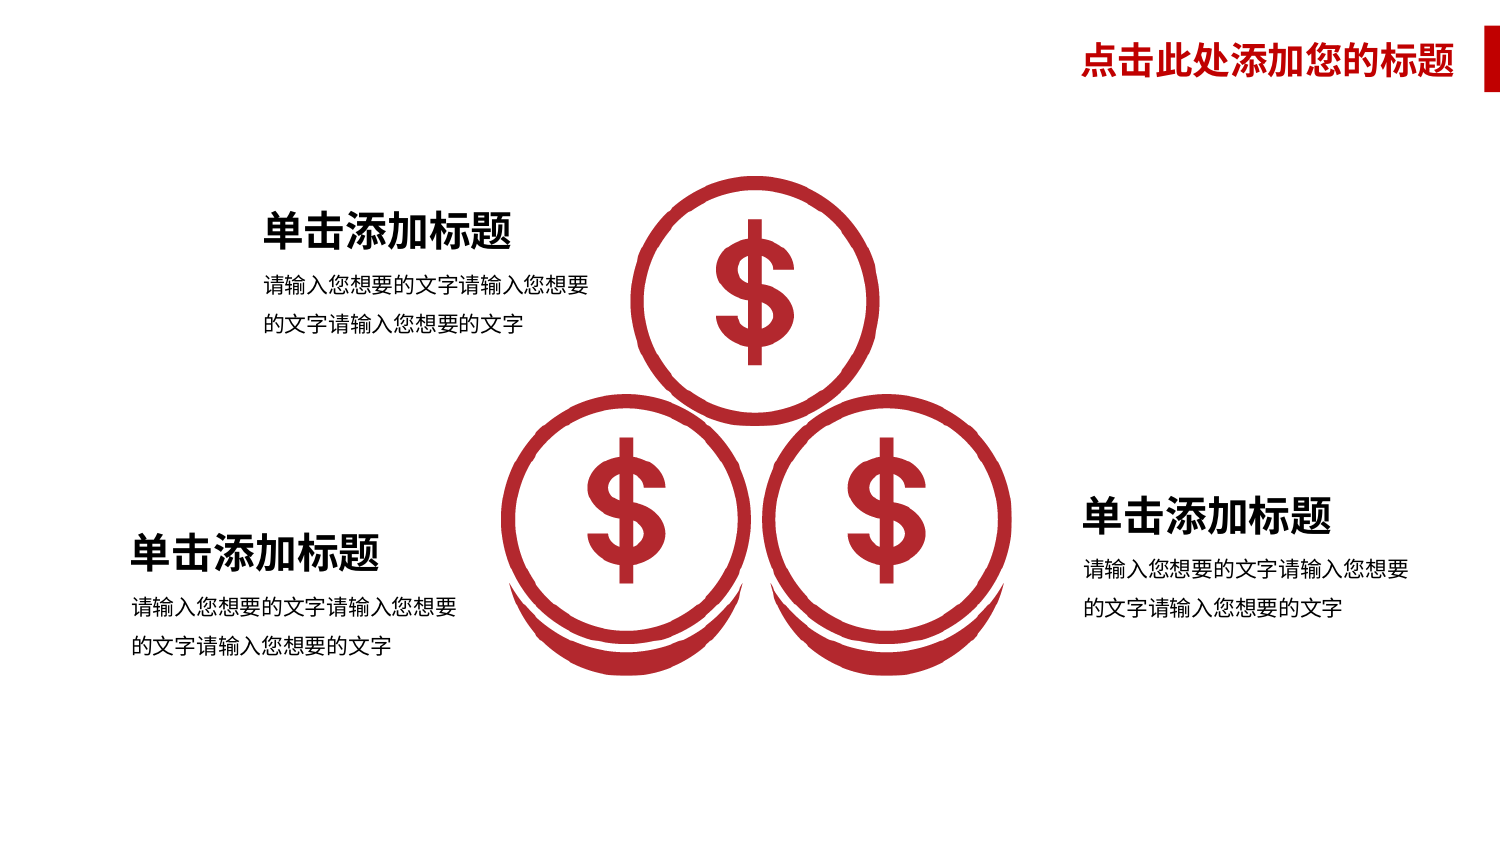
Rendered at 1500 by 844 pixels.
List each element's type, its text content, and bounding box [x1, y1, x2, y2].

picture [501, 176, 1012, 676]
text_box 单击添加标题 [250, 174, 503, 261]
text_box [1482, 24, 1500, 94]
text_box 请输入您想要的文字请输入您想要的文字请输入您想要的文字 [252, 252, 496, 343]
text_box 点击此处添加您的标题 [1037, 31, 1467, 88]
text_box 请输入您想要的文字请输入您想要的文字请输入您想要的文字 [120, 574, 477, 665]
text_box 单击添加标题 [1070, 458, 1429, 546]
text_box 请输入您想要的文字请输入您想要的文字请输入您想要的文字 [1071, 536, 1429, 627]
text_box 单击添加标题 [118, 496, 477, 583]
